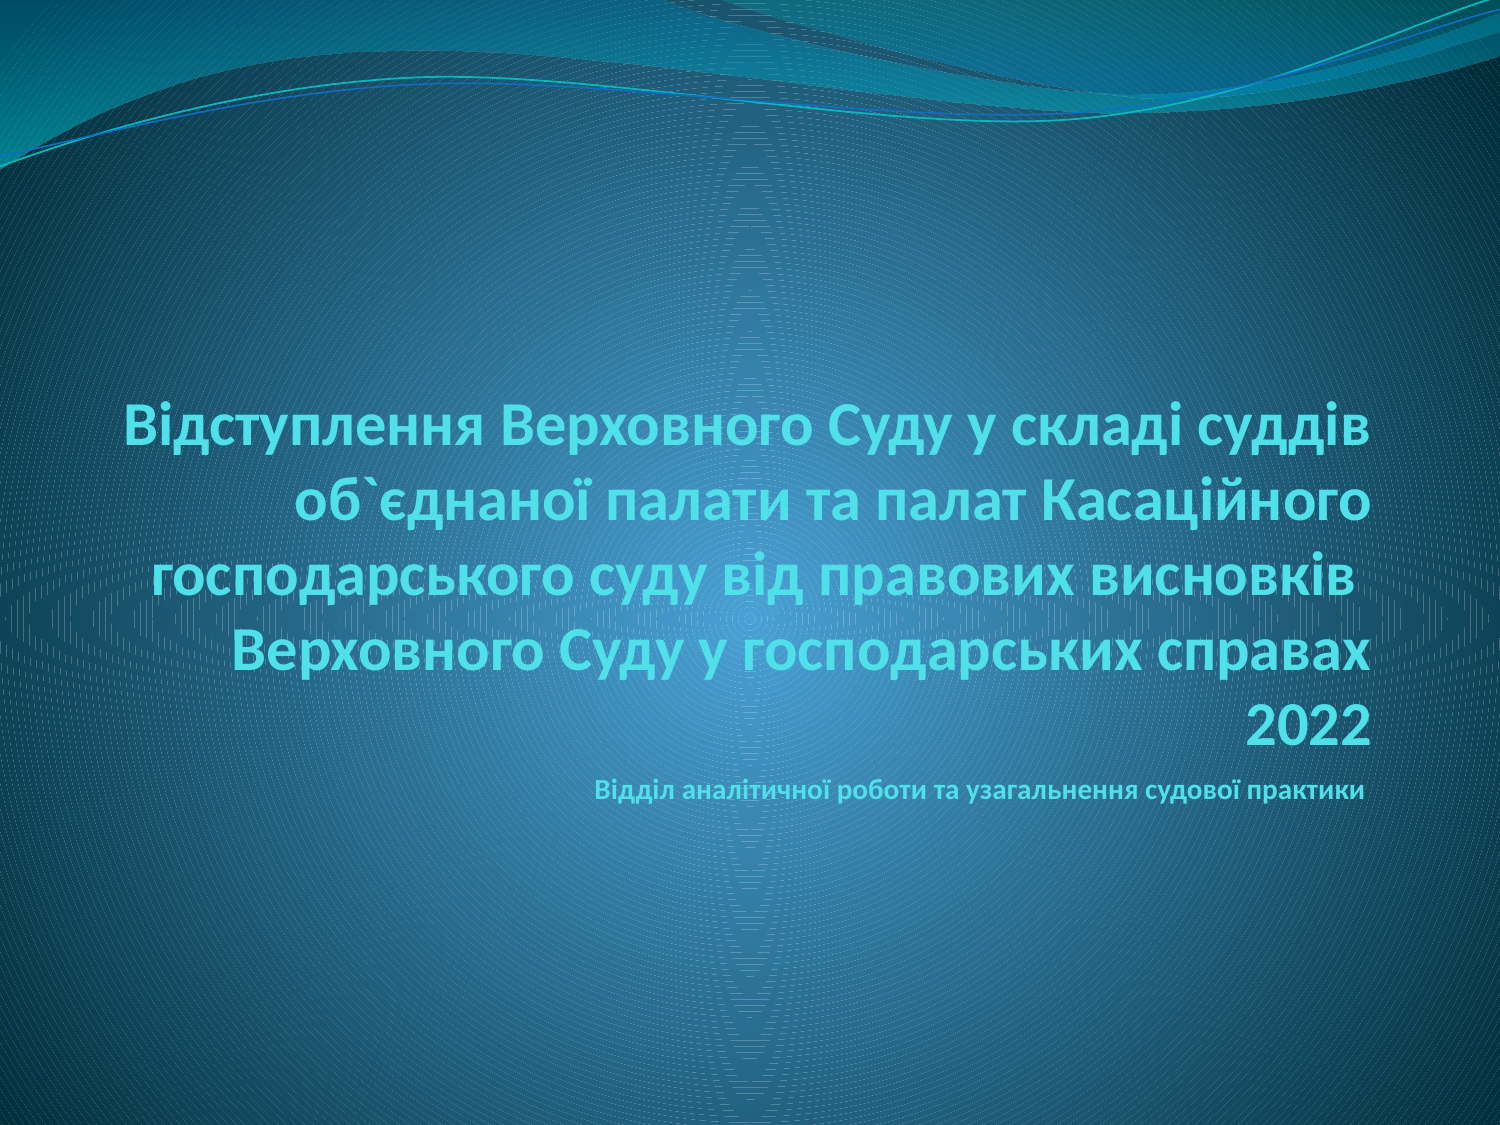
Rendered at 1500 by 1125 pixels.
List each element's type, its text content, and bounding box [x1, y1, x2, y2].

title Відступлення Верховного Суду у складі суддів об`єднаної палати та палат Касаційного господарського суду від правових висновків Верховного Суду у господарських справах 2022 Відділ аналітичної роботи та узагальнення судової практики [87, 224, 1376, 858]
